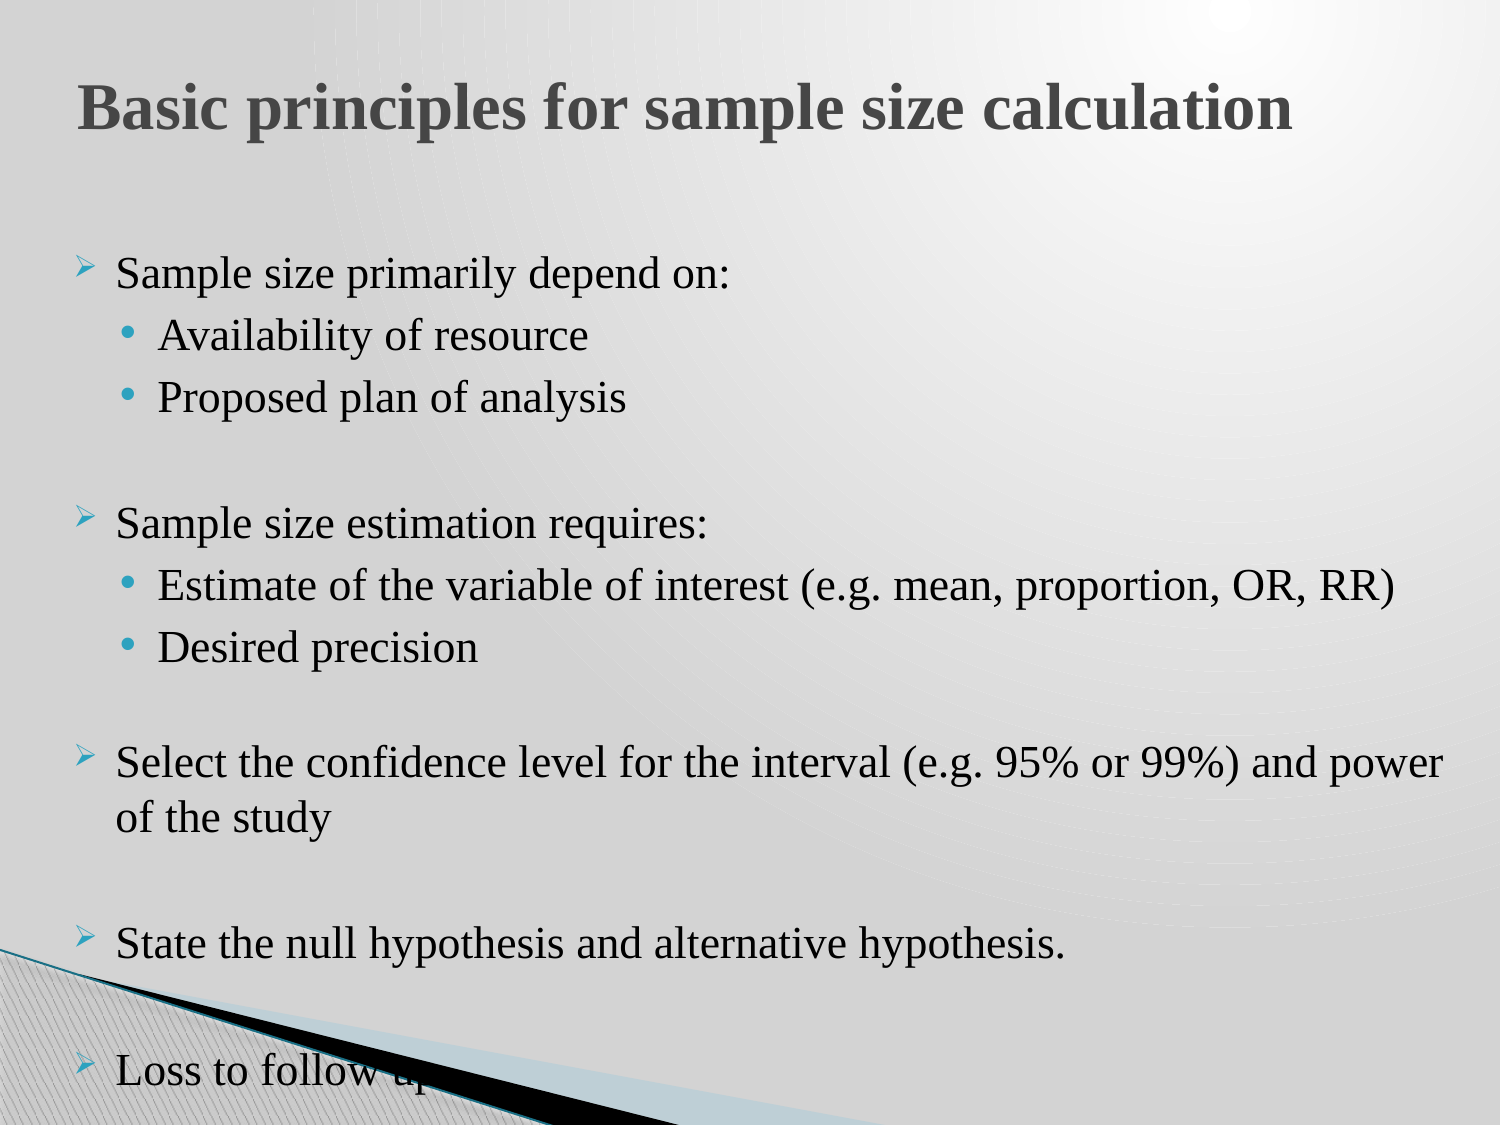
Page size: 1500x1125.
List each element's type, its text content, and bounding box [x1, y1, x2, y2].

title Basic principles for sample size calculation [62, 37, 1413, 168]
list Sample size primarily depend on: Availability of resource Proposed plan of analysis Sample size estimation requires: Estimate of the variable of interest (e.g. mean, proportion, OR, RR) Desired precision Select the confidence level for the interval (e.g. 95% or 99%) and power of the study State the null hypothesis and alternative hypothesis. Loss to follow up [40, 235, 1460, 993]
